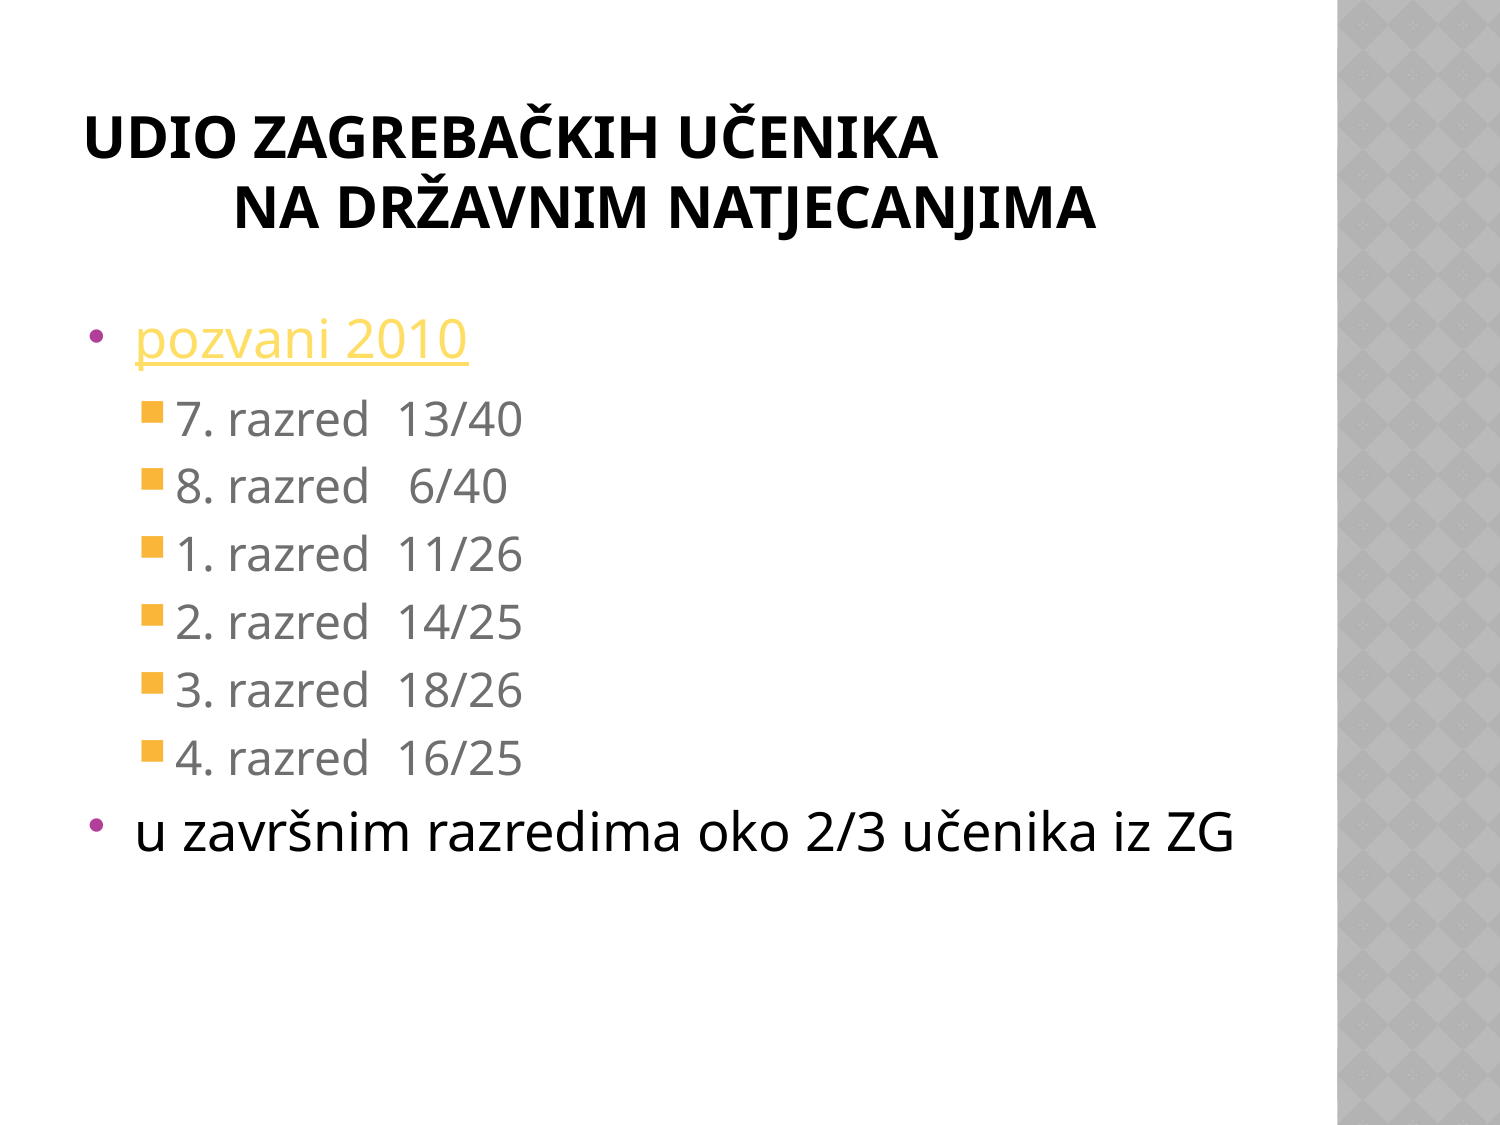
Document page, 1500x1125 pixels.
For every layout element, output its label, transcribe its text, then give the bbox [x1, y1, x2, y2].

title Udio Zagrebačkih učenika na Državnim natjecanjima [75, 52, 1263, 240]
list pozvani 2010 7. razred 13/40 8. razred 6/40 1. razred 11/26 2. razred 14/25 3. razred 18/26 4. razred 16/25 u završnim razredima oko 2/3 učenika iz ZG [75, 264, 1263, 1059]
